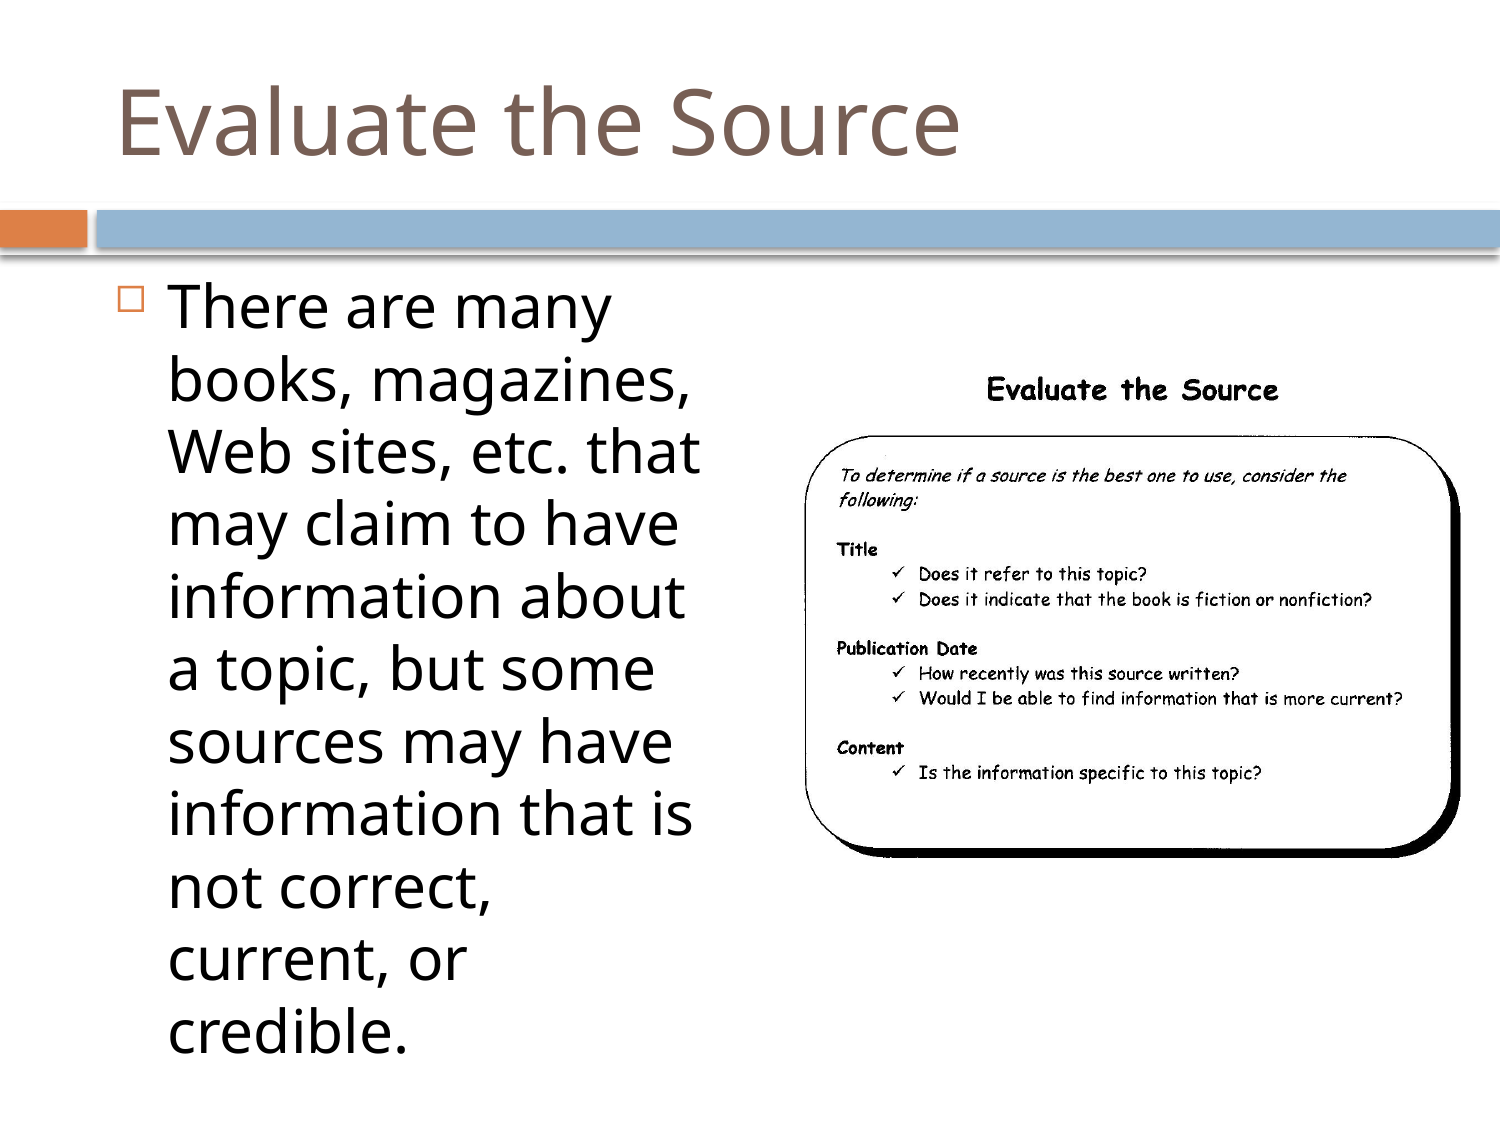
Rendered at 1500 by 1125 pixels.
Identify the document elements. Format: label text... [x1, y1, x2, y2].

list There are many books, magazines, Web sites, etc. that may claim to have information about a topic, but some sources may have information that is not correct, current, or credible. [99, 260, 738, 1011]
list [772, 362, 1500, 888]
title Evaluate the Source [99, 37, 1438, 200]
